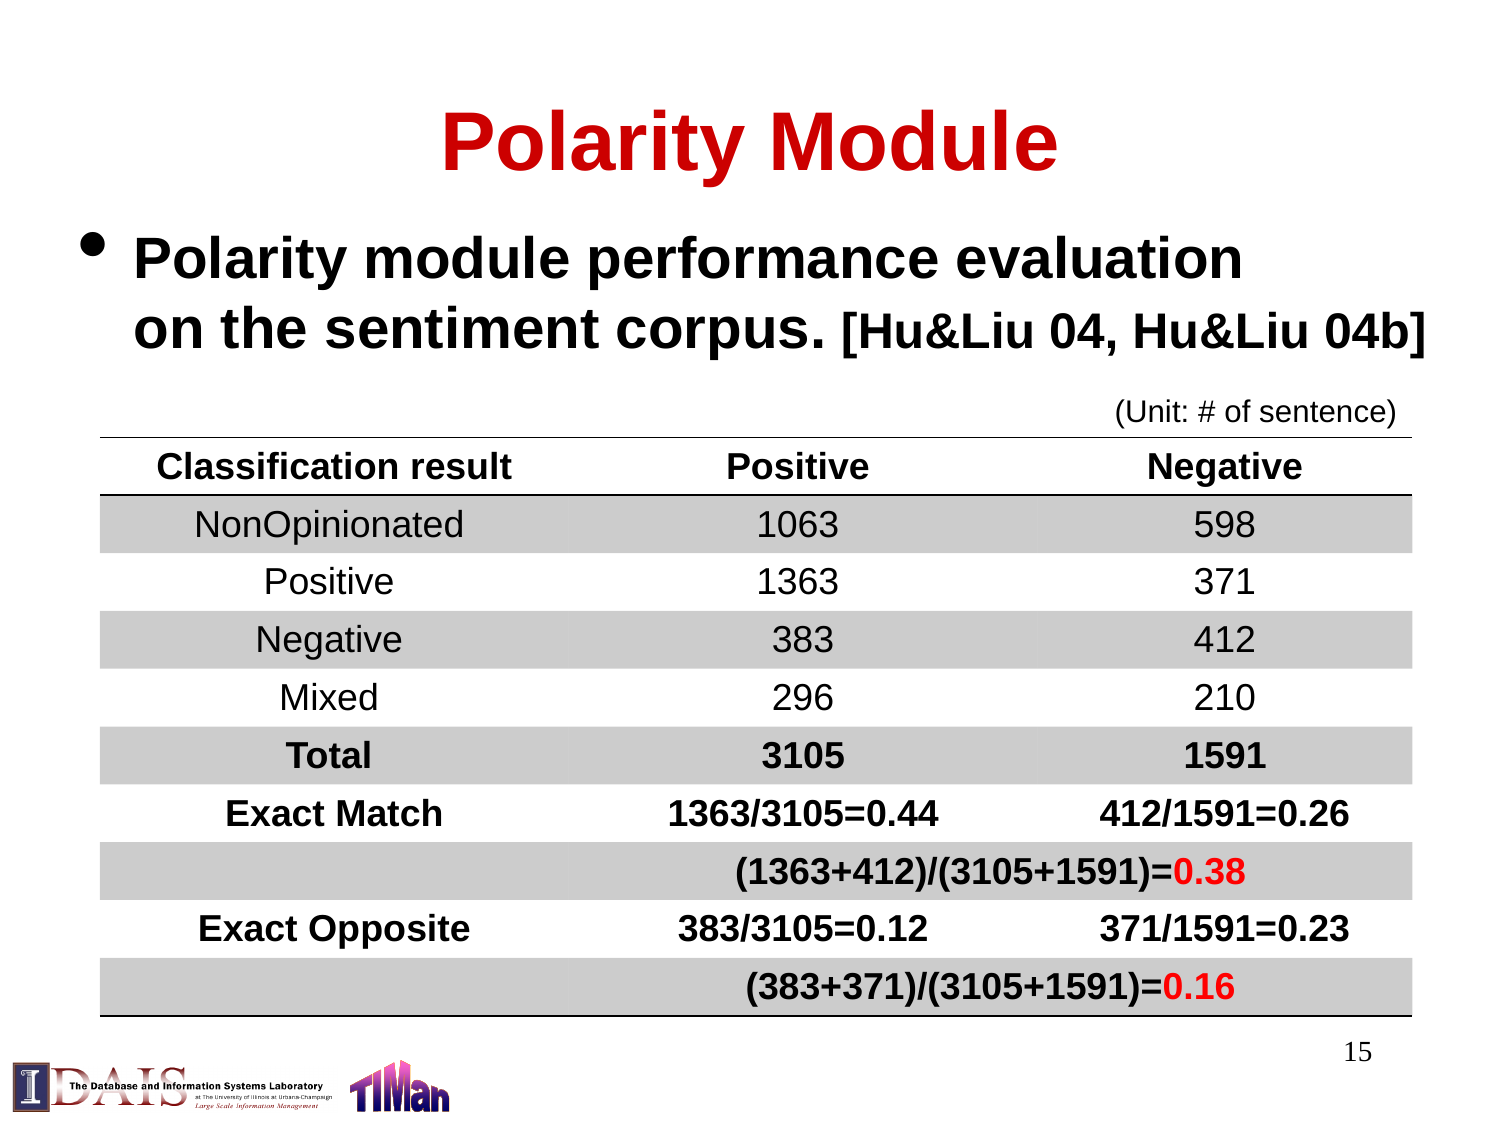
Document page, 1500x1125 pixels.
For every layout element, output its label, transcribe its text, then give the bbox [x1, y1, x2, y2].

table_cell NonOpinionated [100, 496, 569, 553]
table_cell Total [100, 727, 569, 784]
table_header Positive [569, 438, 1037, 494]
table_cell [100, 958, 569, 1015]
title Polarity Module [0, 49, 1500, 226]
table_cell 210 [1037, 669, 1412, 727]
table_header Negative [1037, 438, 1412, 494]
table_cell [100, 842, 569, 900]
table_cell Positive [100, 553, 569, 611]
text_box (Unit: # of sentence) [974, 384, 1413, 437]
table_cell 598 [1037, 496, 1412, 553]
table_cell 371/1591=0.23 [1037, 900, 1412, 958]
table_cell Negative [100, 611, 569, 669]
table_cell (1363+412)/(3105+1591)=0.38 [569, 842, 1412, 900]
table_cell 383 [569, 611, 1037, 669]
table_cell 3105 [569, 727, 1037, 784]
table_cell 1363 [569, 553, 1037, 611]
table_cell Exact Opposite [100, 900, 569, 958]
table_cell 412/1591=0.26 [1037, 784, 1412, 842]
table_header Classification result [100, 438, 569, 494]
table_cell Mixed [100, 669, 569, 727]
text_box 15 [1074, 1024, 1388, 1100]
table_cell 1363/3105=0.44 [569, 784, 1037, 842]
table_cell 383/3105=0.12 [569, 900, 1037, 958]
list Polarity module performance evaluation on the sentiment corpus. [Hu&Liu 04, Hu&Liu 04b] [62, 212, 1451, 1001]
table_cell 371 [1037, 553, 1412, 611]
table_cell 1063 [569, 496, 1037, 553]
table_cell (383+371)/(3105+1591)=0.16 [569, 958, 1412, 1015]
table_cell 296 [569, 669, 1037, 727]
picture [12, 1062, 338, 1113]
table_cell 412 [1037, 611, 1412, 669]
table_cell 1591 [1037, 727, 1412, 784]
table_cell Exact Match [100, 784, 569, 842]
